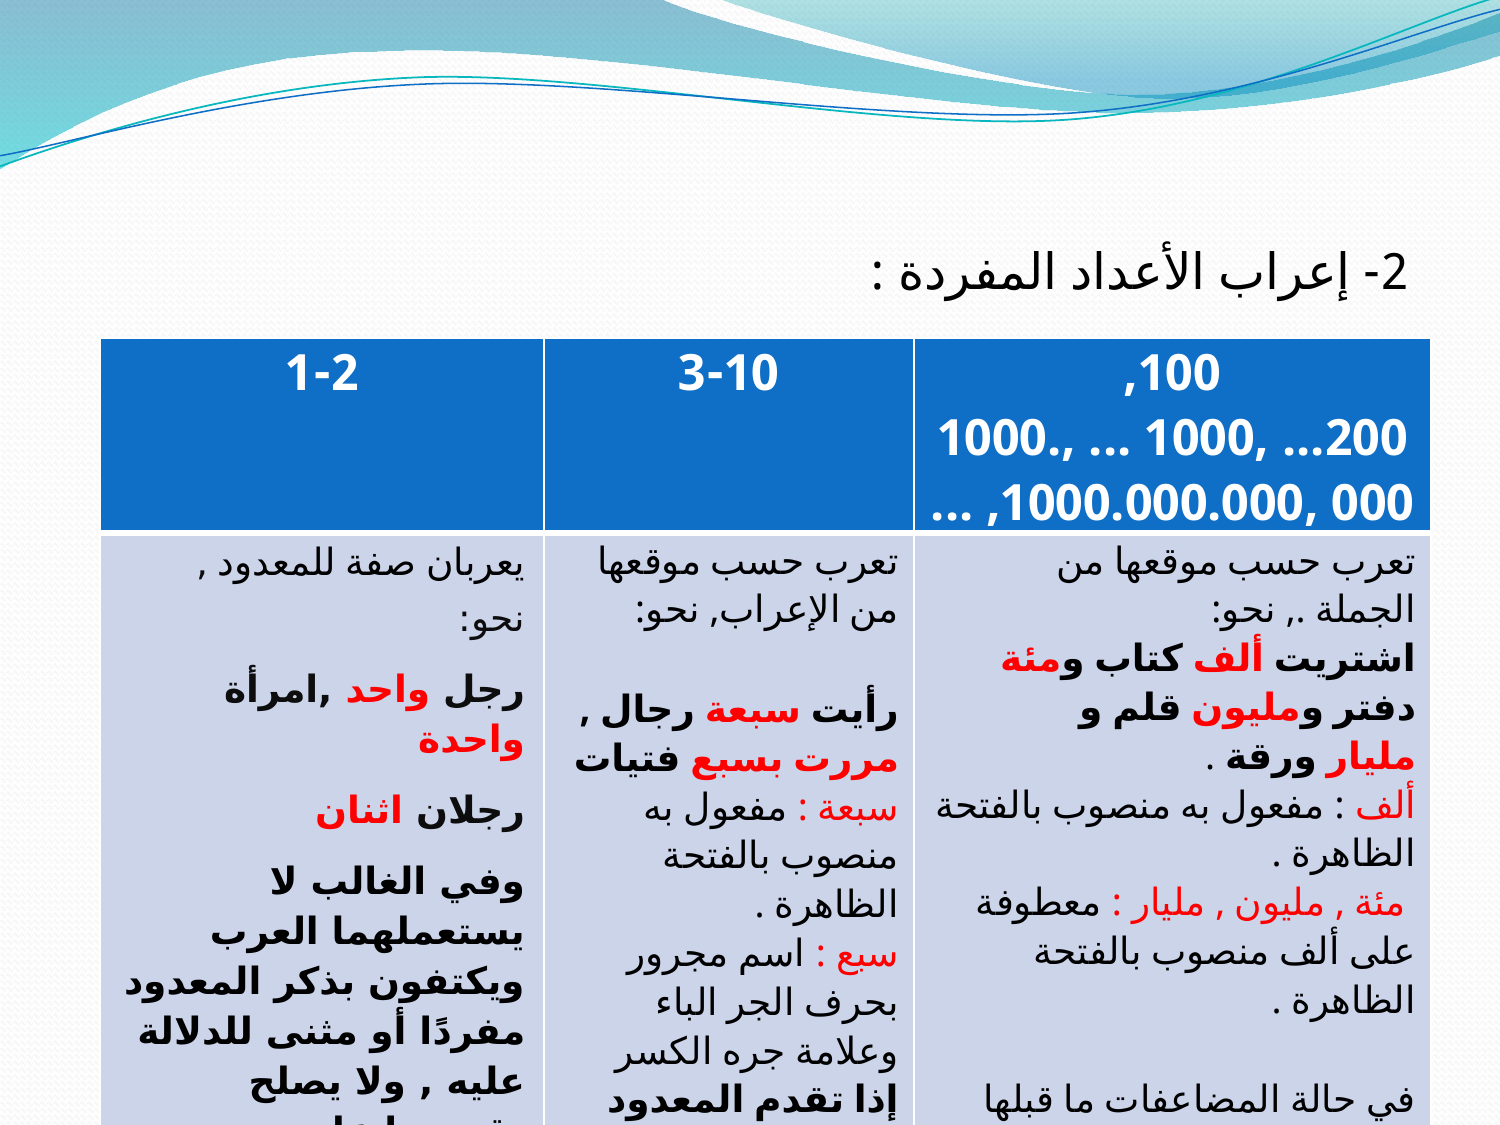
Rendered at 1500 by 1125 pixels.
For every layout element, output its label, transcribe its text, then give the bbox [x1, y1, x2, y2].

text_box 2- إعراب الأعداد المفردة : [301, 231, 1424, 337]
table_cell يعربان صفة للمعدود , نحو: رجل واحد ,امرأة واحدة رجلان اثنان وفي الغالب لا يستعملهما العرب ويكتفون بذكر المعدود مفردًا أو مثنى للدلالة عليه , ولا يصلح تقديمها على المعدود ,فلا نقول : واحد رجل , ولا اثنان رجلان , واحدة امراة . [101, 536, 543, 1125]
table_header 100, 200... ,1000 ... ,1000.000 ,1000.000.000, ... [915, 339, 1430, 530]
table_header 3-10 [545, 339, 913, 530]
table_cell تعرب حسب موقعها من الجملة ., نحو: اشتريت ألف كتاب ومئة دفتر ومليون قلم و مليار ورقة . ألف : مفعول به منصوب بالفتحة الظاهرة . مئة , مليون , مليار : معطوفة على ألف منصوب بالفتحة الظاهرة . في حالة المضاعفات ما قبلها يعرب حسب موقعه وهي تعرب مضاف إليه مجرور [915, 536, 1430, 1125]
table_header 1-2 [101, 339, 543, 530]
table_cell تعرب حسب موقعها من الإعراب, نحو: رأيت سبعة رجال , مررت بسبع فتيات سبعة : مفعول به منصوب بالفتحة الظاهرة . سبع : اسم مجرور بحرف الجر الباء وعلامة جره الكسر إذا تقدم المعدود على العدد يعرب المعدود بحسب موقعه من الجملة والعدد صفة له ,نحو: قرأت كتبًا أربعة [545, 536, 913, 1125]
